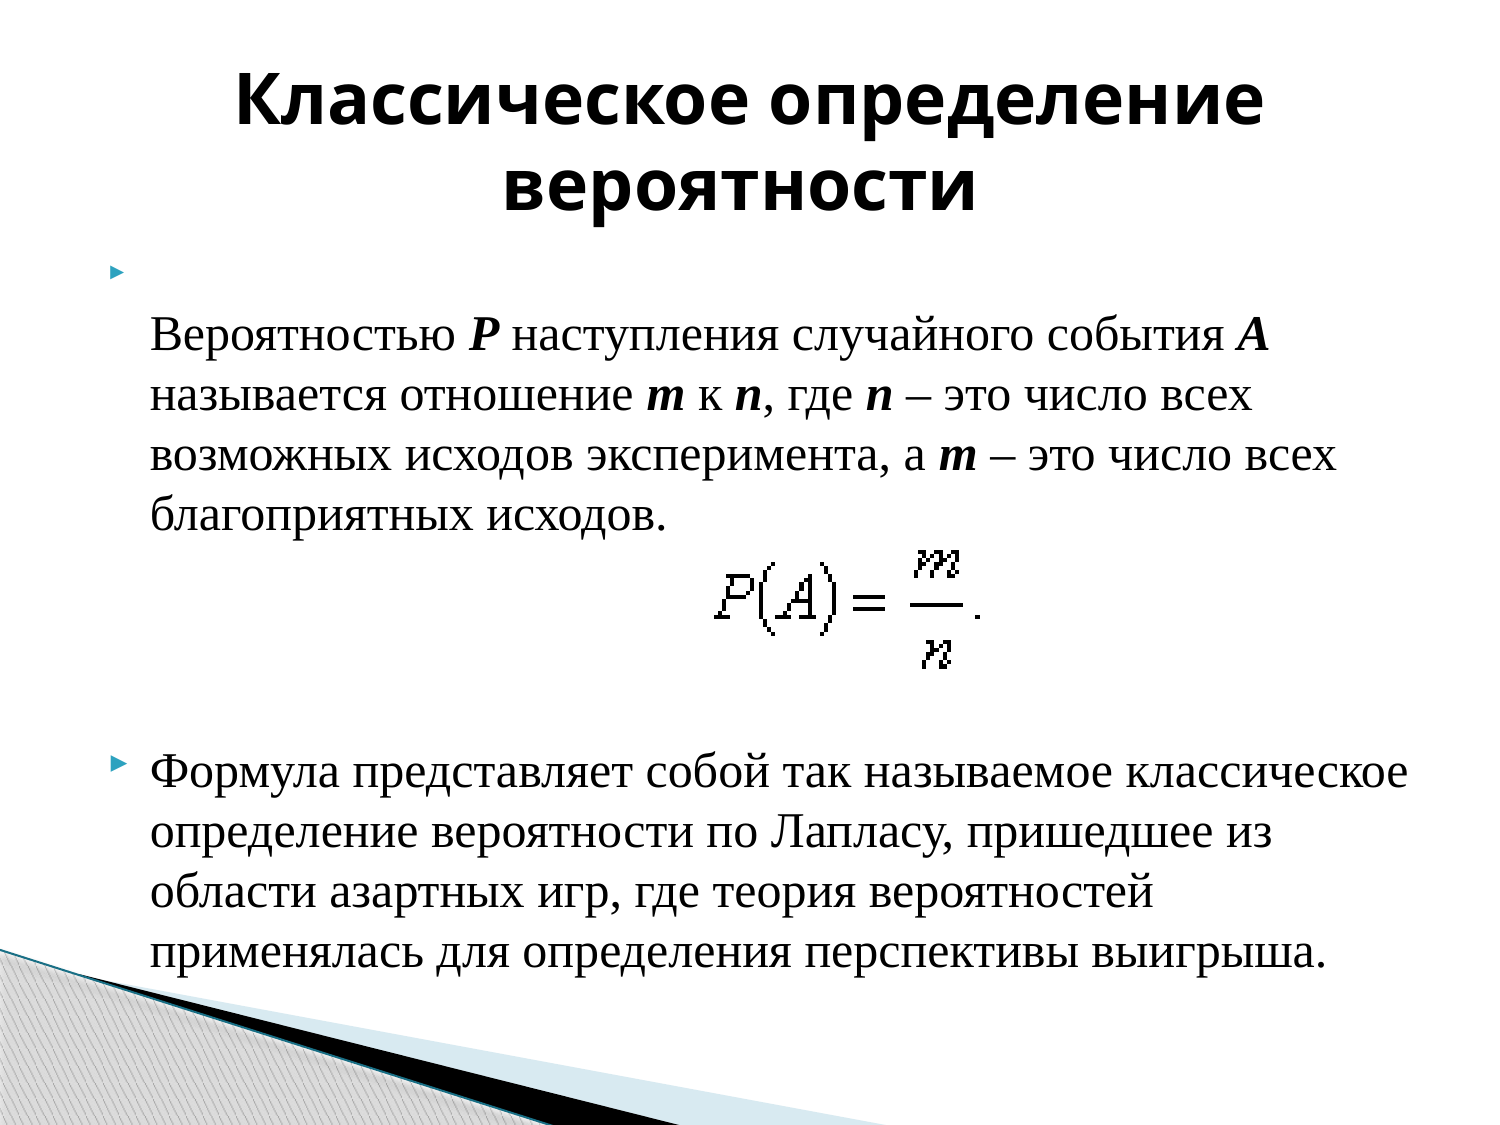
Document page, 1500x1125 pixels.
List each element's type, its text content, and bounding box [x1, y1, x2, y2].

list Вероятностью Р наступления случайного события А называется отношение m к n, где n – это число всех возможных исходов эксперимента, а m – это число всех благоприятных исходов. Формула представляет собой так называемое классическое определение вероятности по Лапласу, пришедшее из области азартных игр, где теория вероятностей применялась для определения перспективы выигрыша. [75, 242, 1425, 986]
picture [714, 550, 980, 670]
title Классическое определение вероятности [75, 45, 1425, 233]
